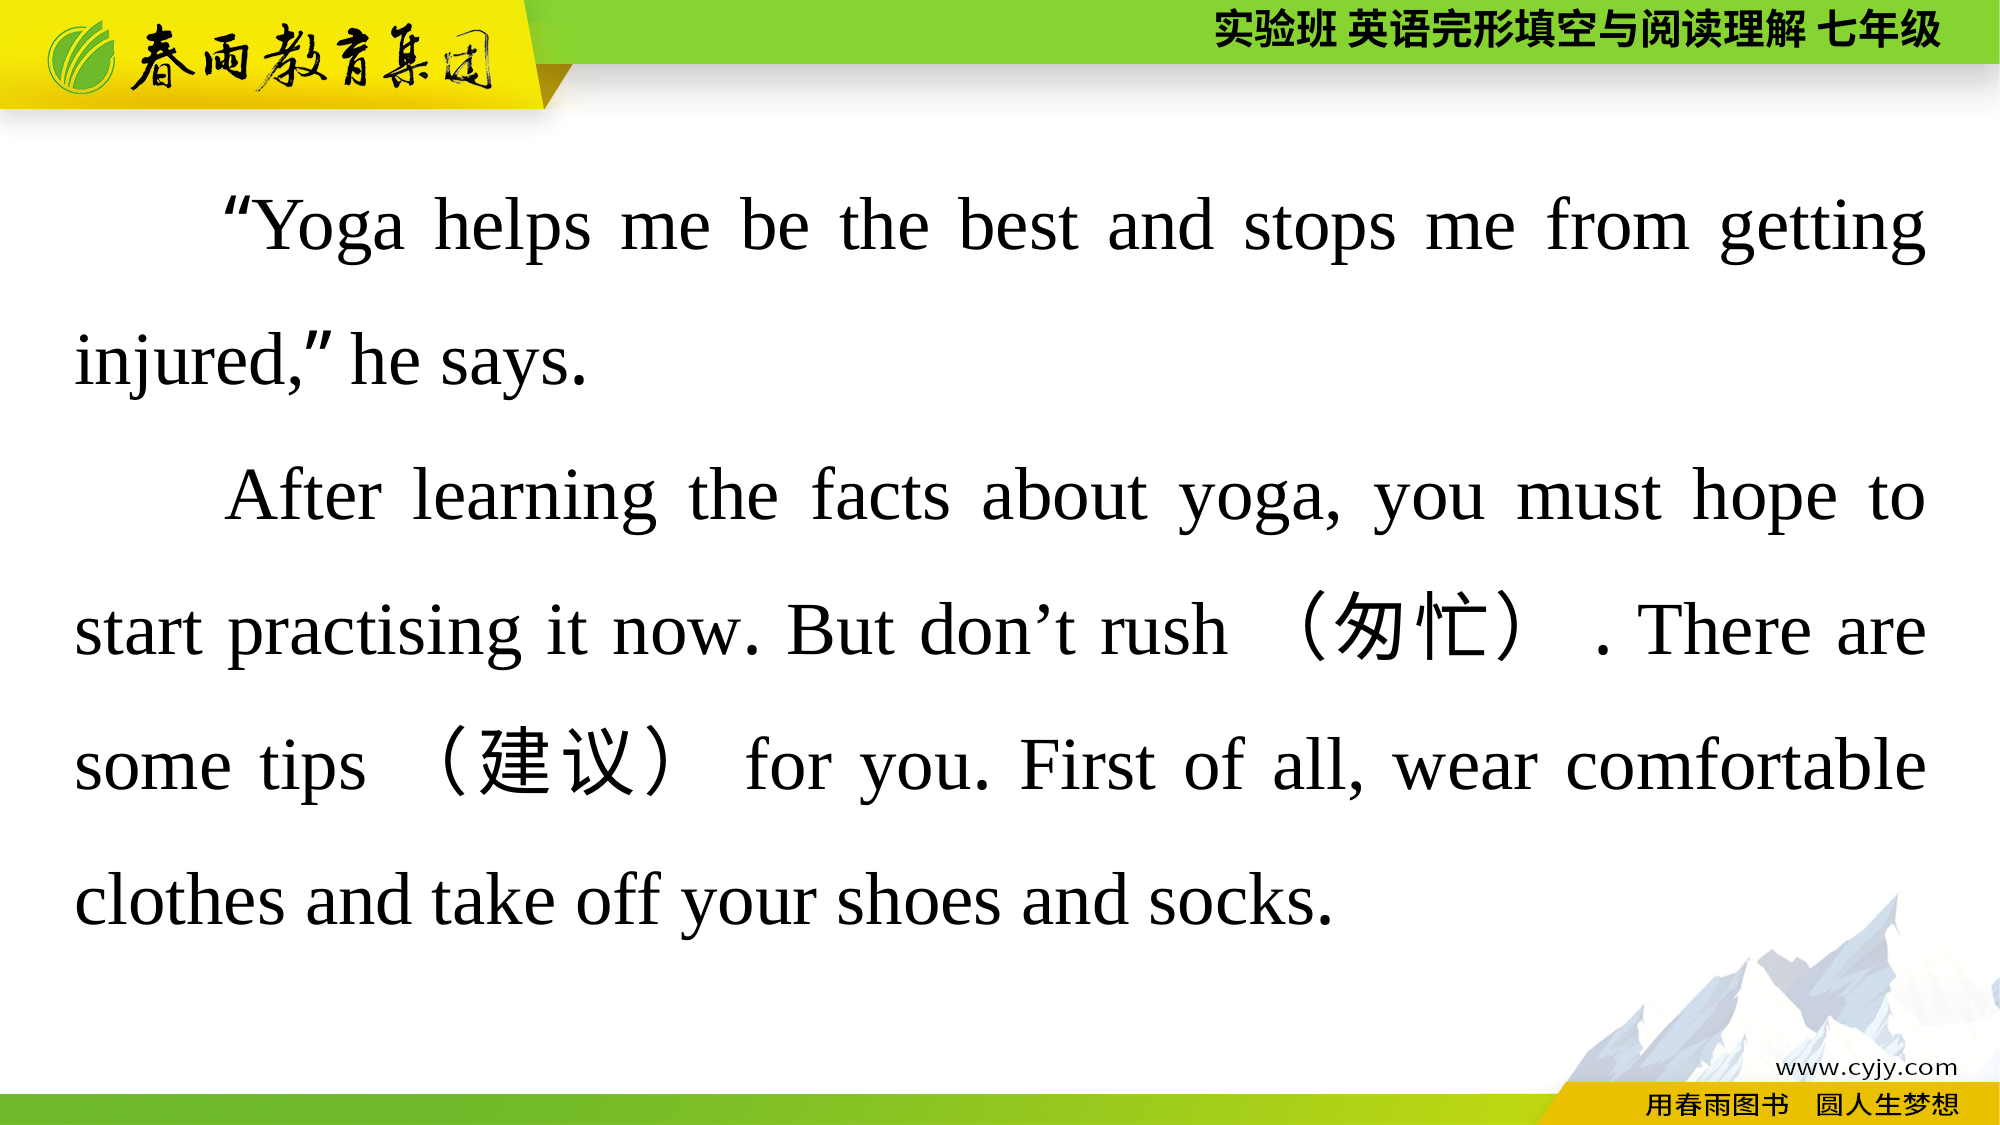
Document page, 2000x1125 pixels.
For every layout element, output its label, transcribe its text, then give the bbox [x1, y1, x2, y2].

list “Yoga helps me be the best and stops me from getting injured,” he says. After learning the facts about yoga, you must hope to start practising it now. But don’t rush（匆忙）. There are some tips（建议）for you. First of all, wear comfortable clothes and take off your shoes and socks. [59, 122, 1944, 956]
picture [0, 0, 2000, 1125]
